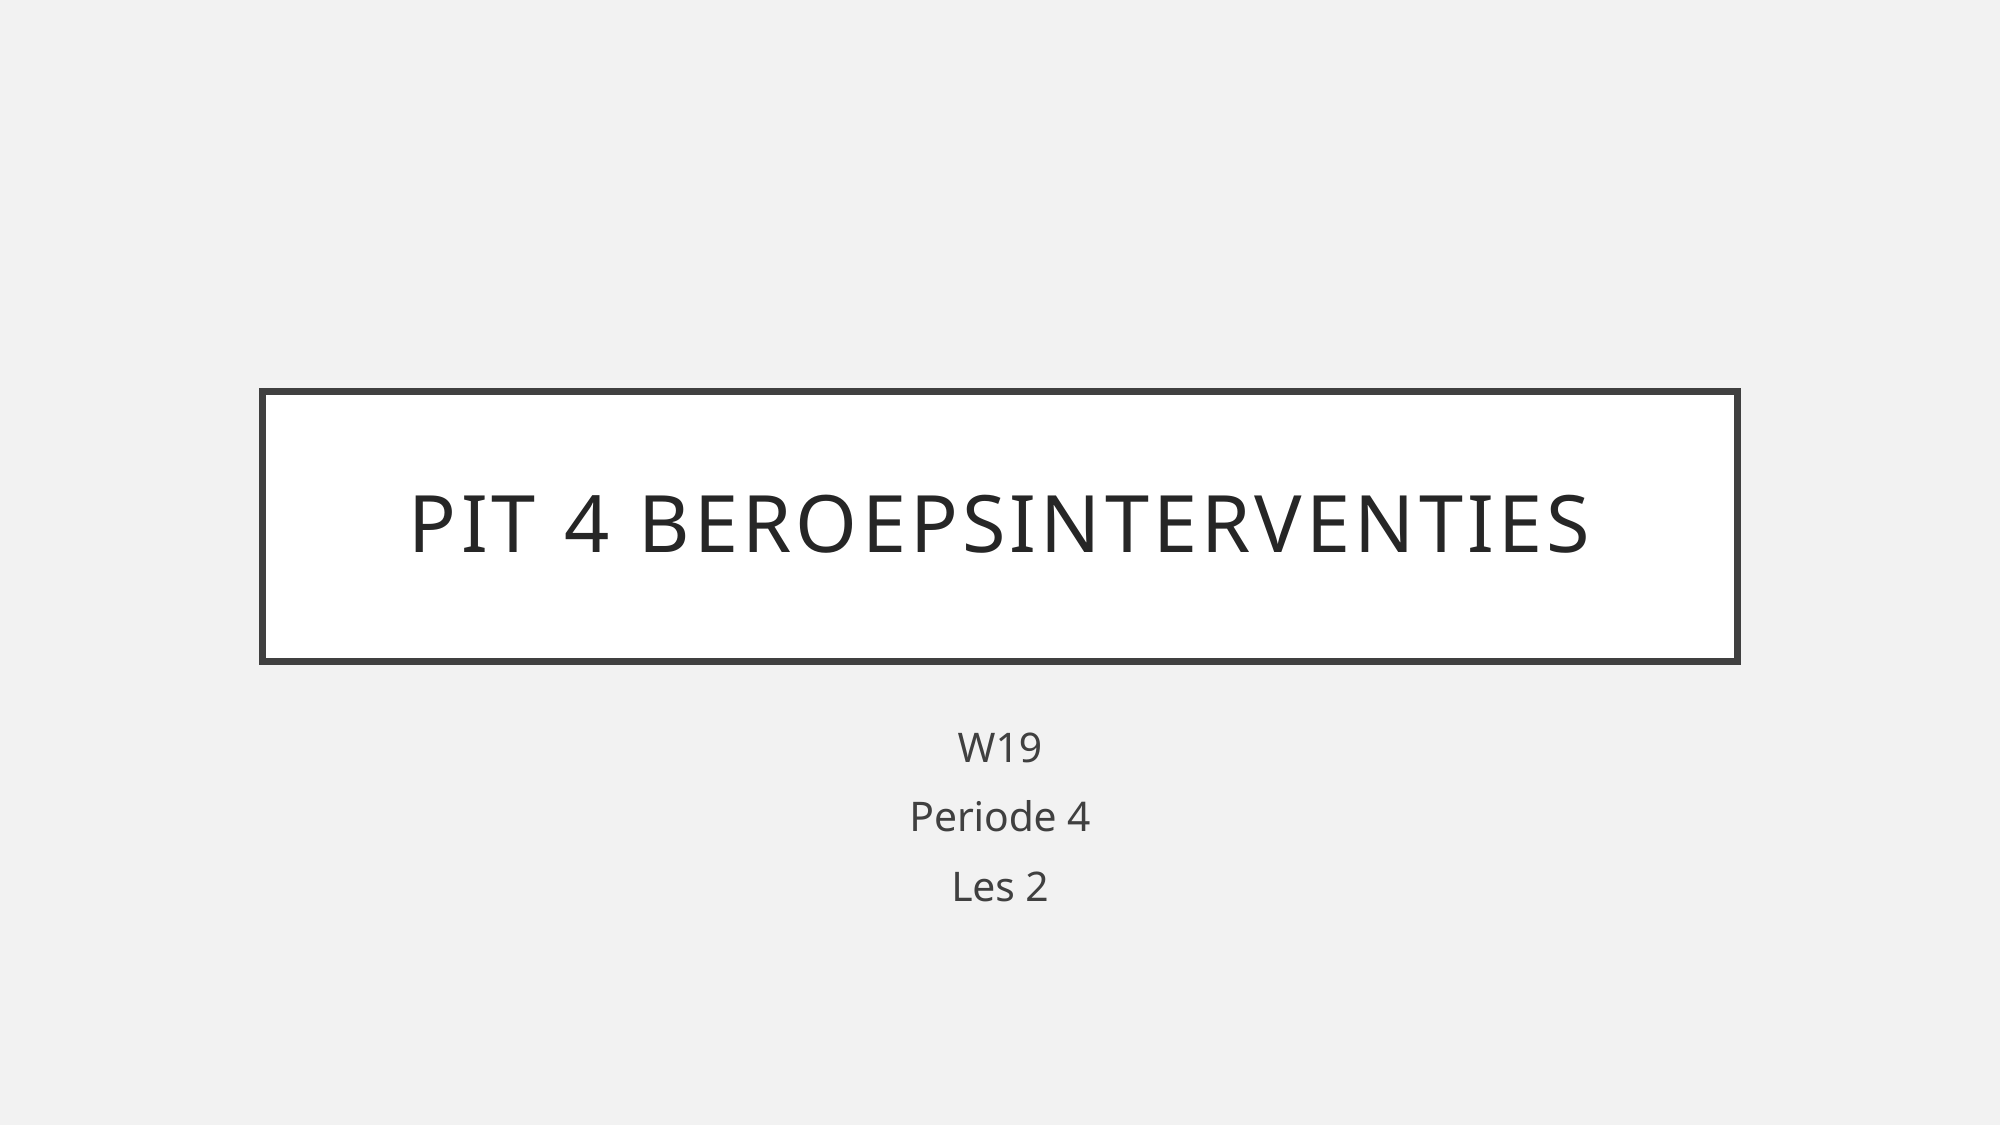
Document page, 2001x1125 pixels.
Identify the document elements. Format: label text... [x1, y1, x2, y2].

title Pit 4 Beroepsinterventies [259, 388, 1741, 665]
subtitle W19 Periode 4 Les 2 [442, 713, 1558, 918]
